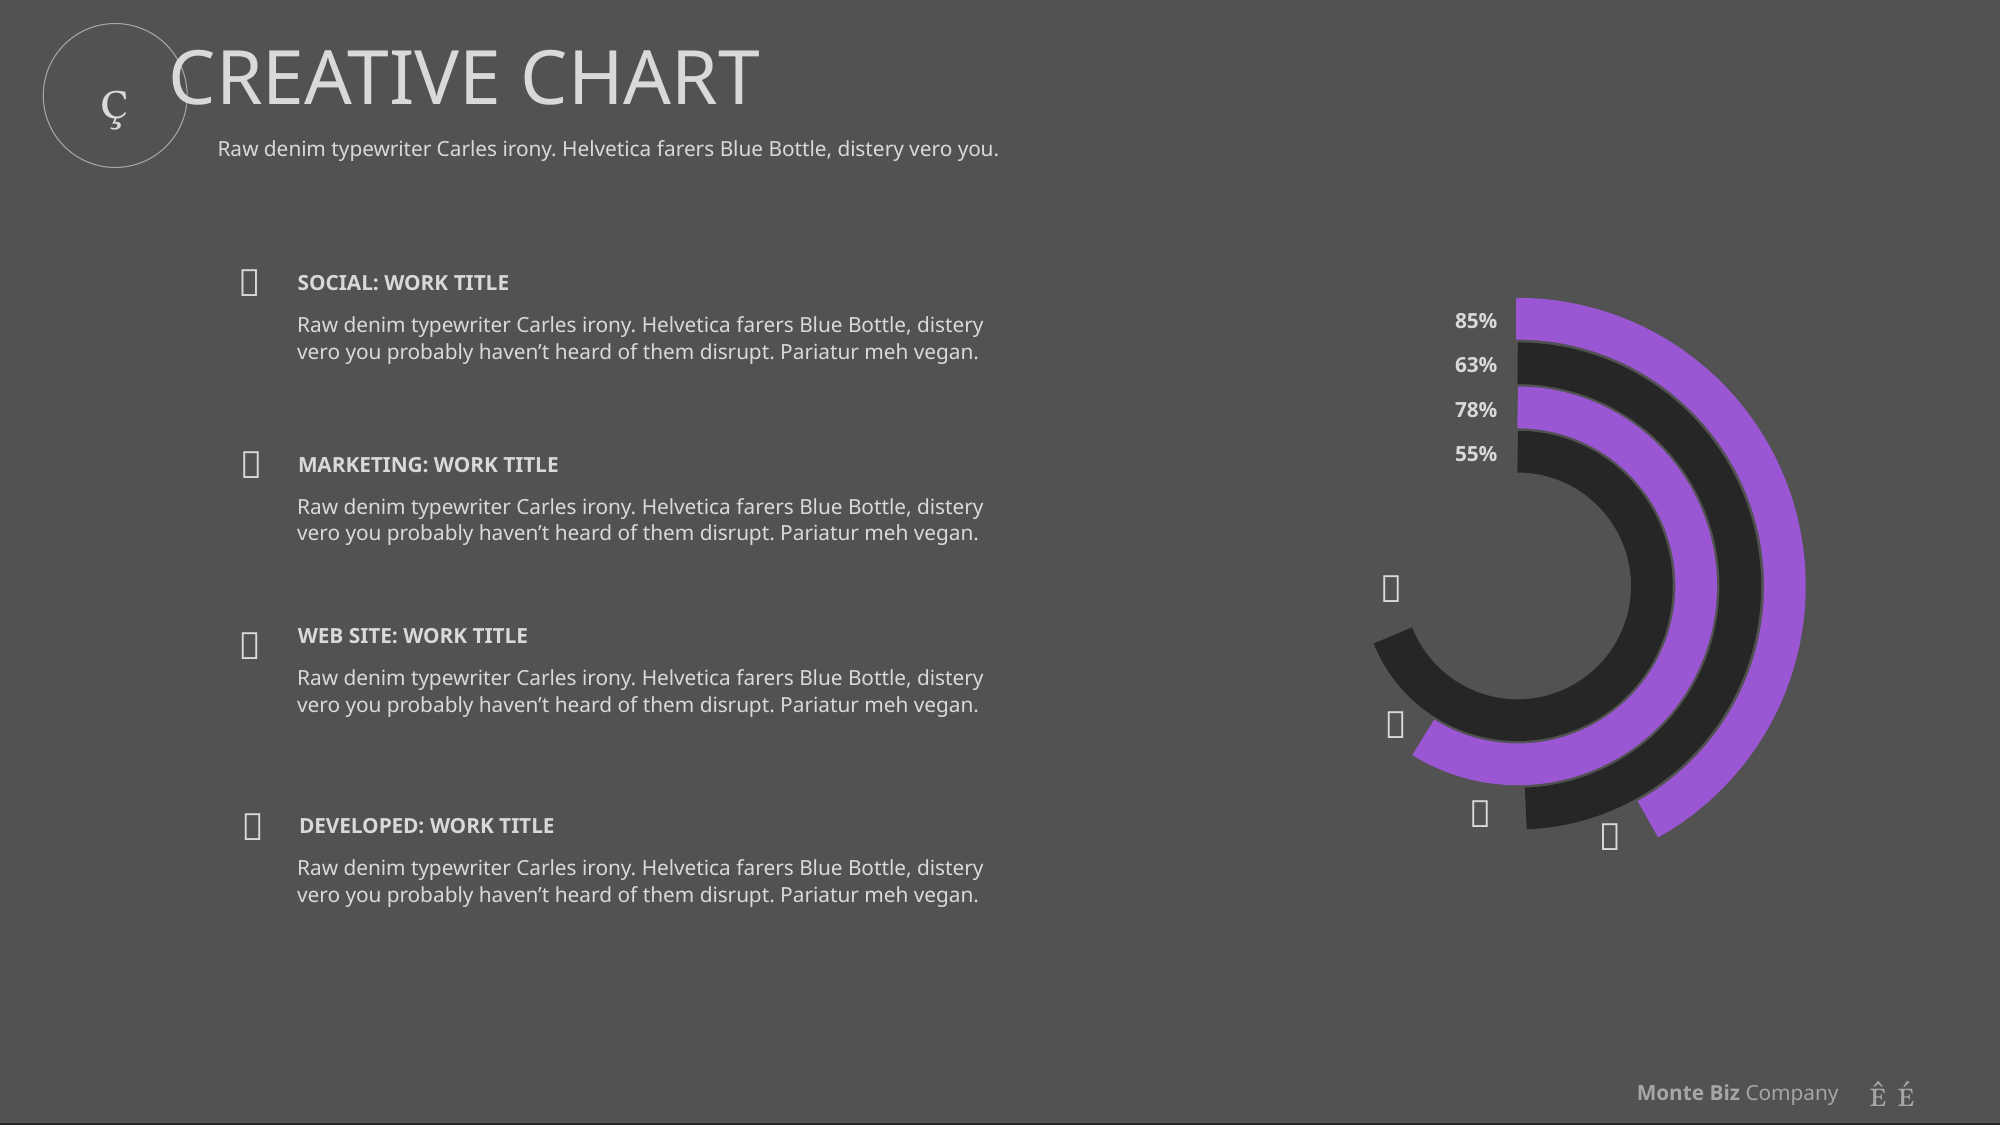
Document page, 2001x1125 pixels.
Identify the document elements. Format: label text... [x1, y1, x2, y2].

text_box   [1854, 1061, 1979, 1122]
text_box [0, 0, 2000, 1123]
text_box CREATIVE CHART [153, 22, 776, 127]
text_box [216, 251, 1042, 915]
text_box Raw denim typewriter Carles irony. Helvetica farers Blue Bottle, distery vero you. [202, 128, 1014, 169]
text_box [1250, 300, 1785, 867]
text_box  [42, 22, 182, 169]
text_box Monte Biz Company [1622, 1071, 1854, 1112]
